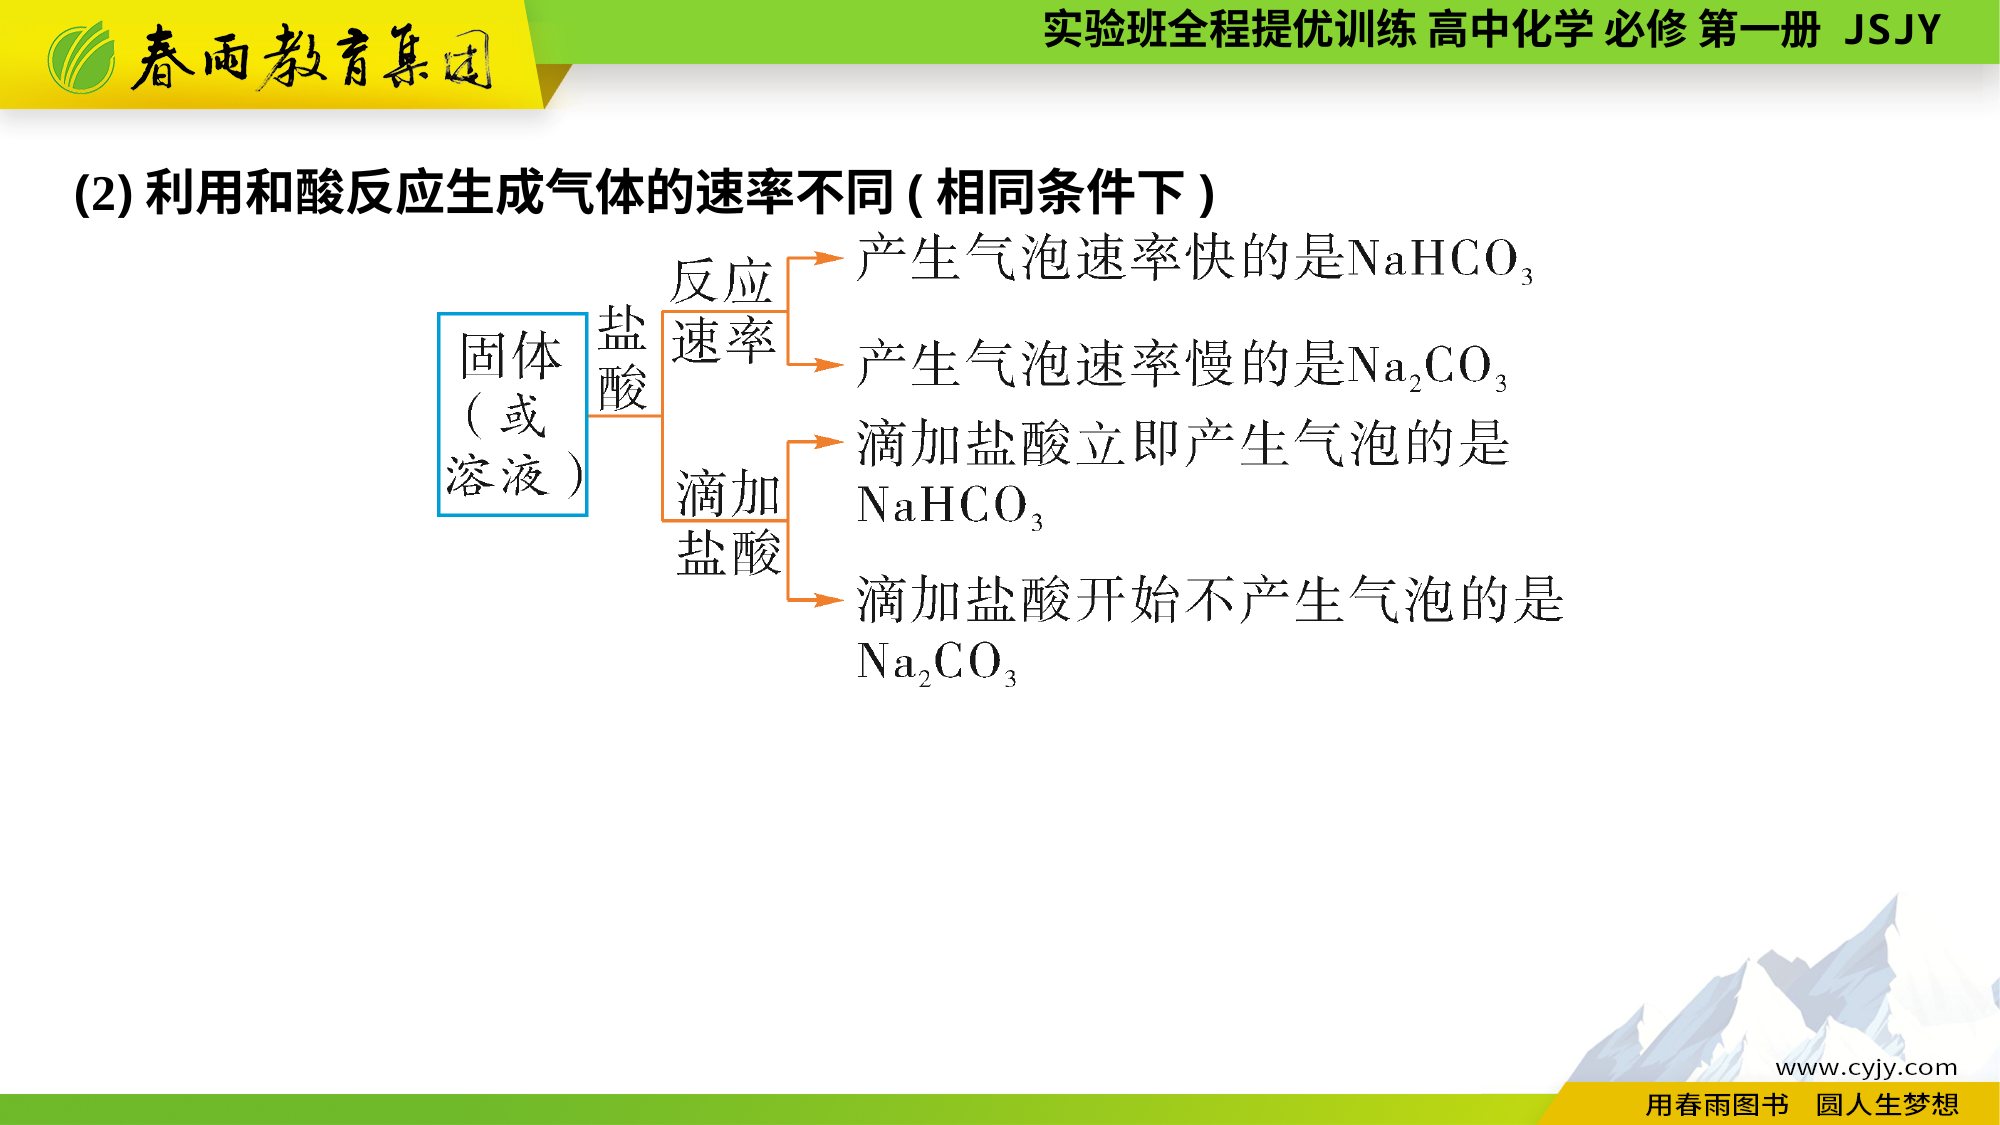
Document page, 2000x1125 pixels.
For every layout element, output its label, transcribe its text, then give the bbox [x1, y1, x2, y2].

list (2)利用和酸反应生成气体的速率不同(相同条件下) [59, 122, 1944, 217]
picture [0, 0, 2000, 1125]
